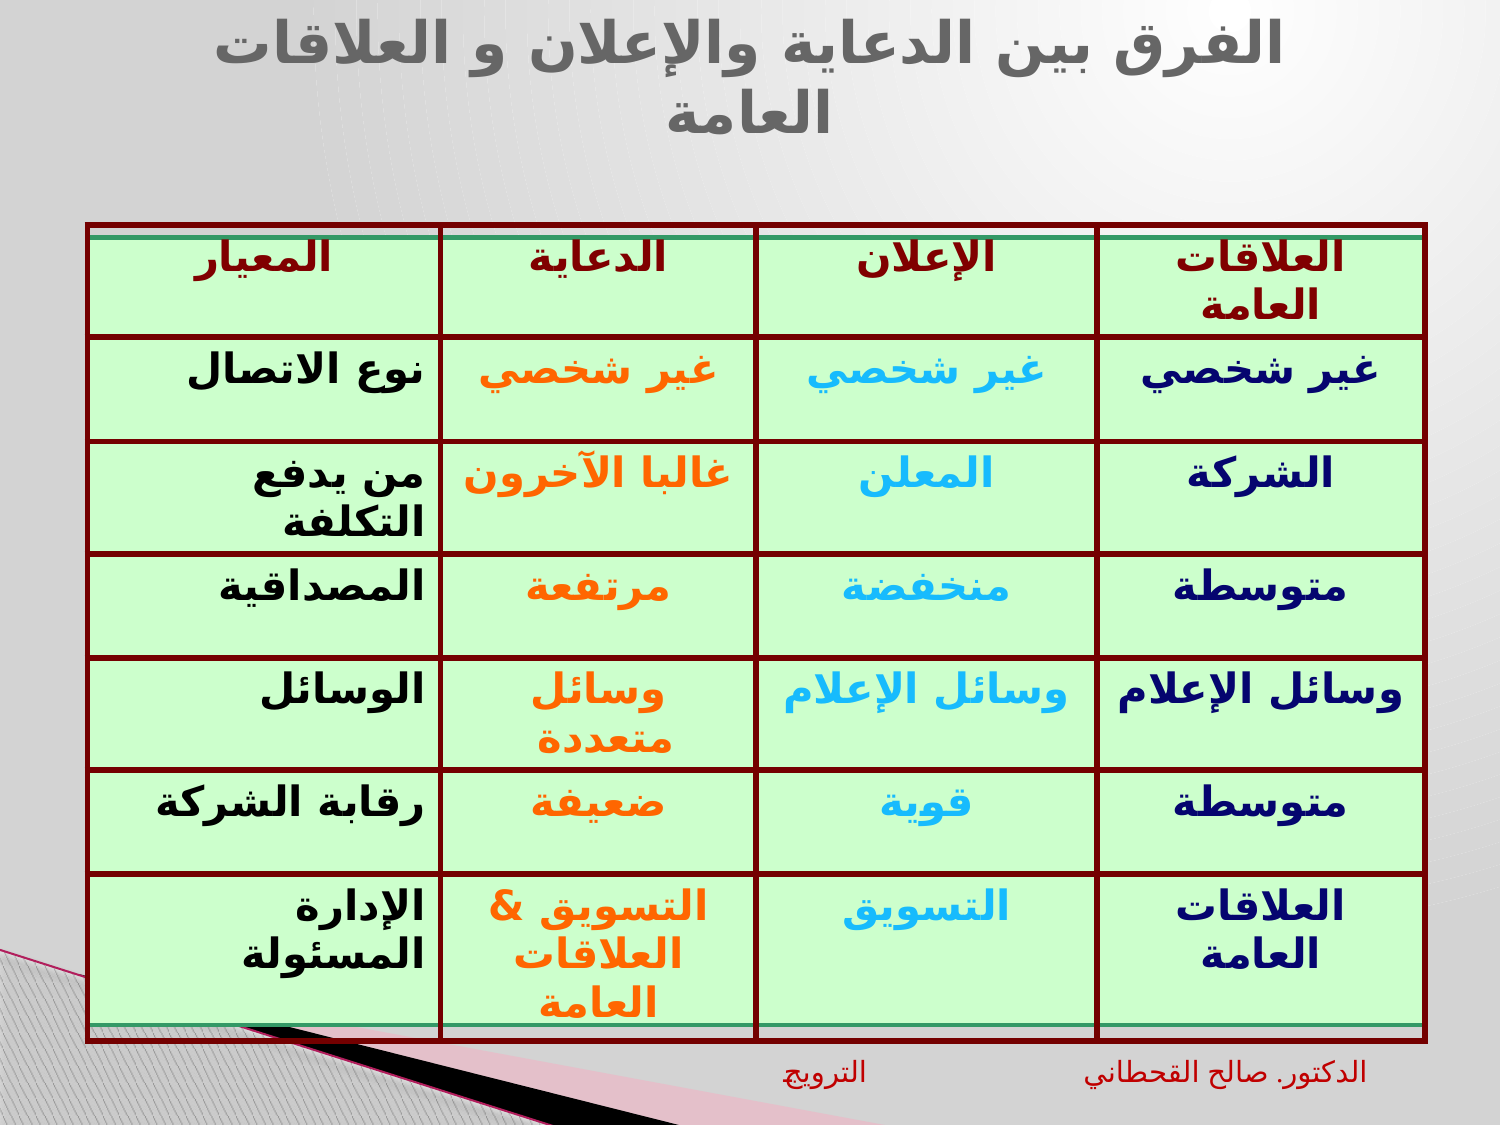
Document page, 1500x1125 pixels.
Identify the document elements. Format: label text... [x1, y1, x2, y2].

table_cell وسائل الإعلام [759, 661, 1094, 767]
footer الترويج الدكتور. صالح القحطاني [585, 1041, 1383, 1125]
table_header الإعلان [759, 228, 1094, 334]
table_cell متوسطة [1100, 773, 1422, 871]
title الفرق بين الدعاية والإعلان و العلاقات العامة [112, 0, 1388, 150]
table_header المعيار [90, 228, 438, 334]
table_cell من يدفع التكلفة [90, 444, 438, 551]
table_cell وسائل الإعلام [1100, 661, 1422, 767]
table_header الدعاية [443, 228, 753, 334]
table_cell غير شخصي [443, 340, 753, 439]
table_cell الوسائل [90, 661, 438, 767]
table_cell منخفضة [759, 557, 1094, 655]
table_cell متوسطة [1100, 557, 1422, 655]
table_cell ضعيفة [443, 773, 753, 871]
table_cell وسائل متعددة [443, 661, 753, 767]
table_cell المصداقية [90, 557, 438, 655]
table_cell غالبا الآخرون [443, 444, 753, 551]
table_cell الإدارة المسئولة [90, 877, 438, 1038]
table_cell مرتفعة [443, 557, 753, 655]
table_cell نوع الاتصال [90, 340, 438, 439]
table_cell الشركة [1100, 444, 1422, 551]
table_cell غير شخصي [759, 340, 1094, 439]
table_cell رقابة الشركة [90, 773, 438, 871]
table_cell التسويق & العلاقات العامة [443, 877, 753, 1038]
table_cell قوية [759, 773, 1094, 871]
table_cell التسويق [759, 877, 1094, 1038]
table_header العلاقات العامة [1100, 228, 1422, 334]
table_cell المعلن [759, 444, 1094, 551]
table_cell غير شخصي [1100, 340, 1422, 439]
table_cell العلاقات العامة [1100, 877, 1422, 1038]
